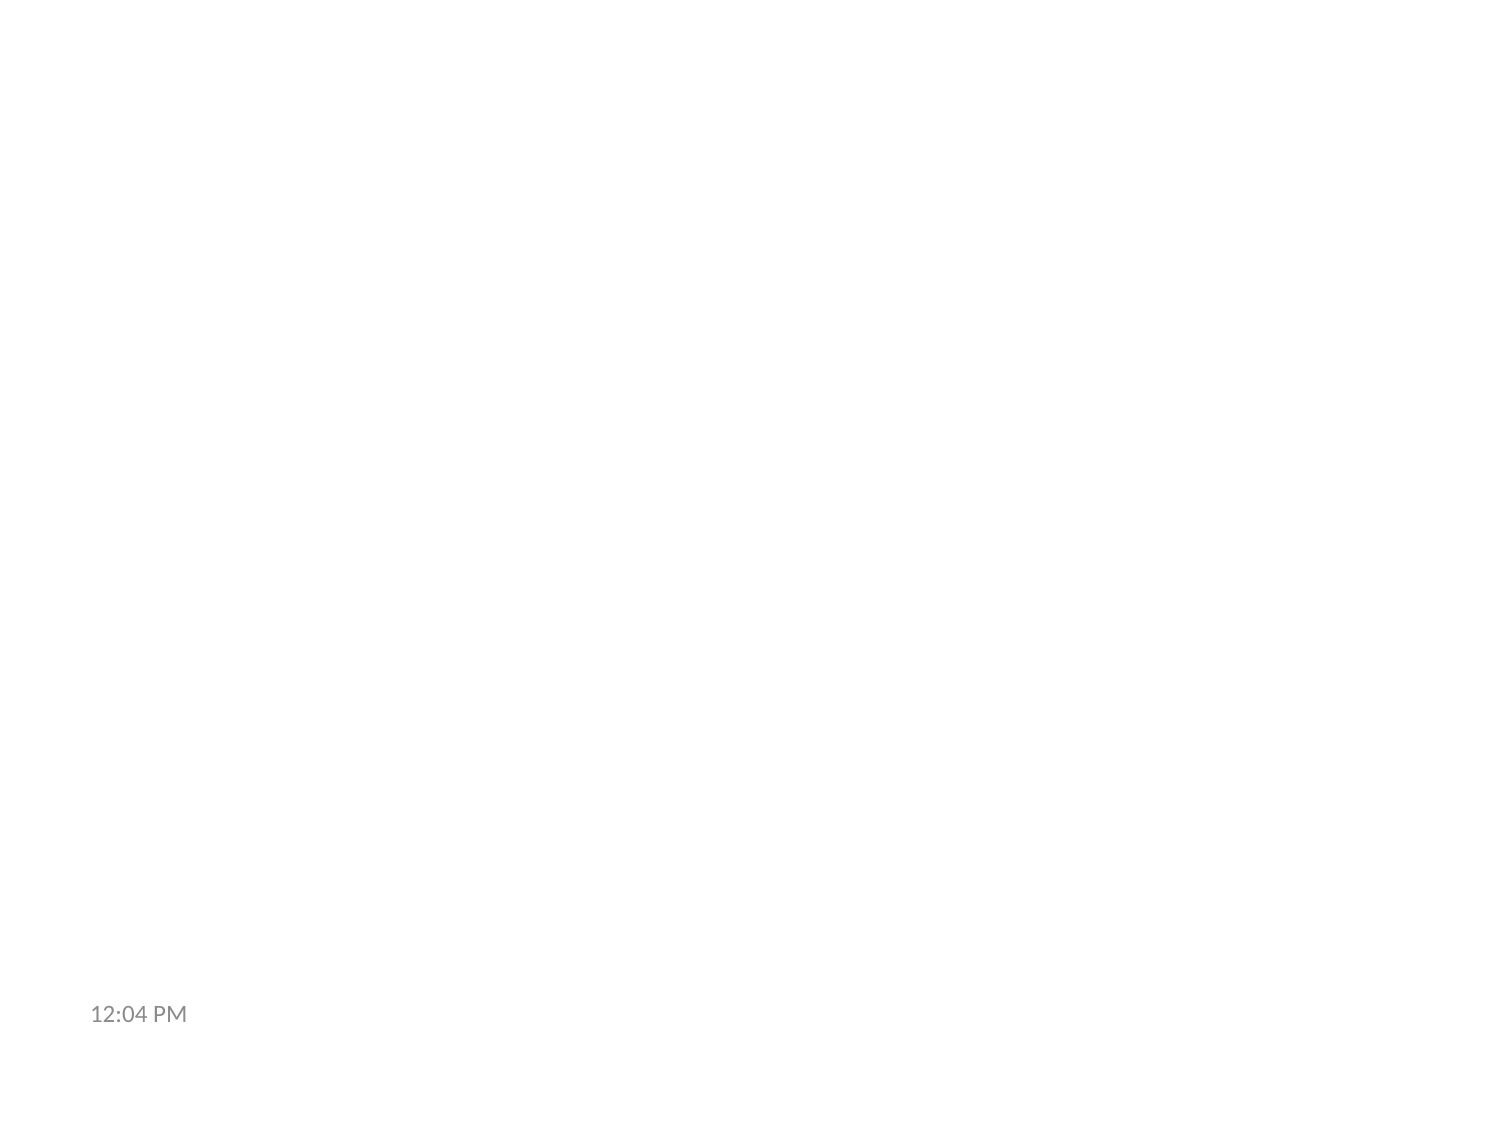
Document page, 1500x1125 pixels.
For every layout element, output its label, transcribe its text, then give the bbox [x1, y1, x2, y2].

text_box 3:35 PM [75, 982, 425, 1043]
